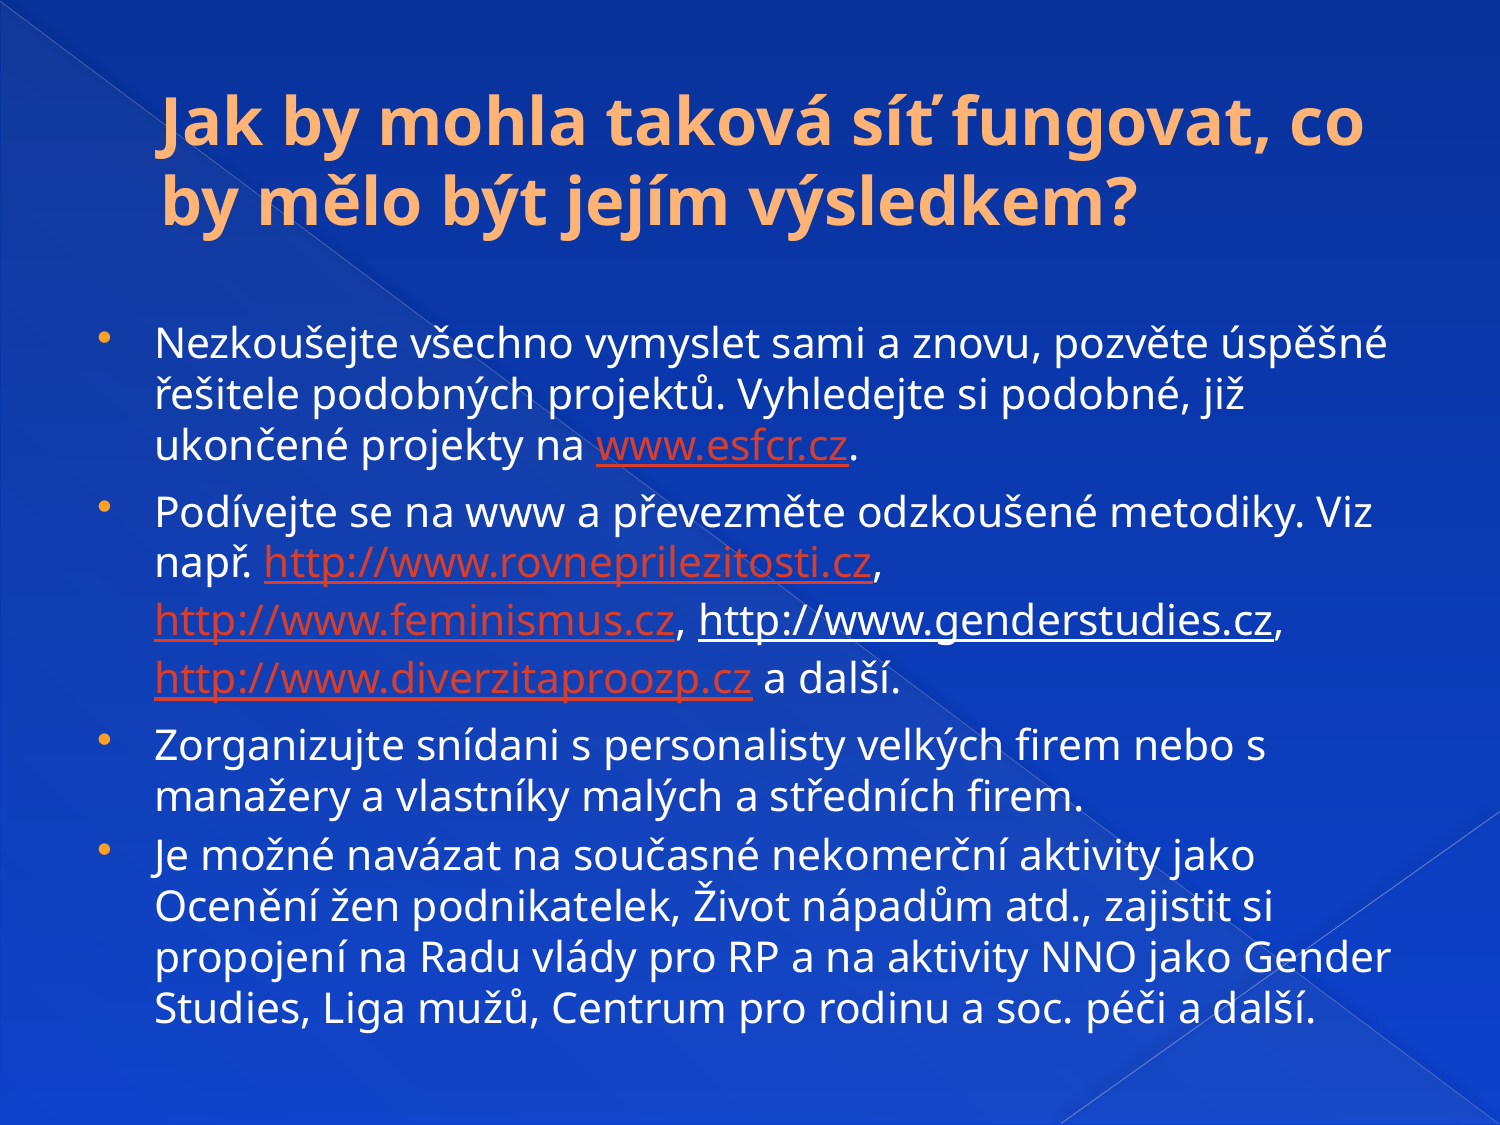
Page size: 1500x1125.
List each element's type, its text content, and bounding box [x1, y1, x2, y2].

title Jak by mohla taková síť fungovat, co by mělo být jejím výsledkem? [75, 43, 1425, 274]
list Nezkoušejte všechno vymyslet sami a znovu, pozvěte úspěšné řešitele podobných projektů. Vyhledejte si podobné, již ukončené projekty na www.esfcr.cz. Podívejte se na www a převezměte odzkoušené metodiky. Viz např. http://www.rovneprilezitosti.cz, http://www.feminismus.cz, http://www.genderstudies.cz, http://www.diverzitaproozp.cz a další. Zorganizujte snídani s personalisty velkých firem nebo s manažery a vlastníky malých a středních firem. Je možné navázat na současné nekomerční aktivity jako Ocenění žen podnikatelek, Život nápadům atd., zajistit si propojení na Radu vlády pro RP a na aktivity NNO jako Gender Studies, Liga mužů, Centrum pro rodinu a soc. péči a další. [75, 308, 1425, 1059]
